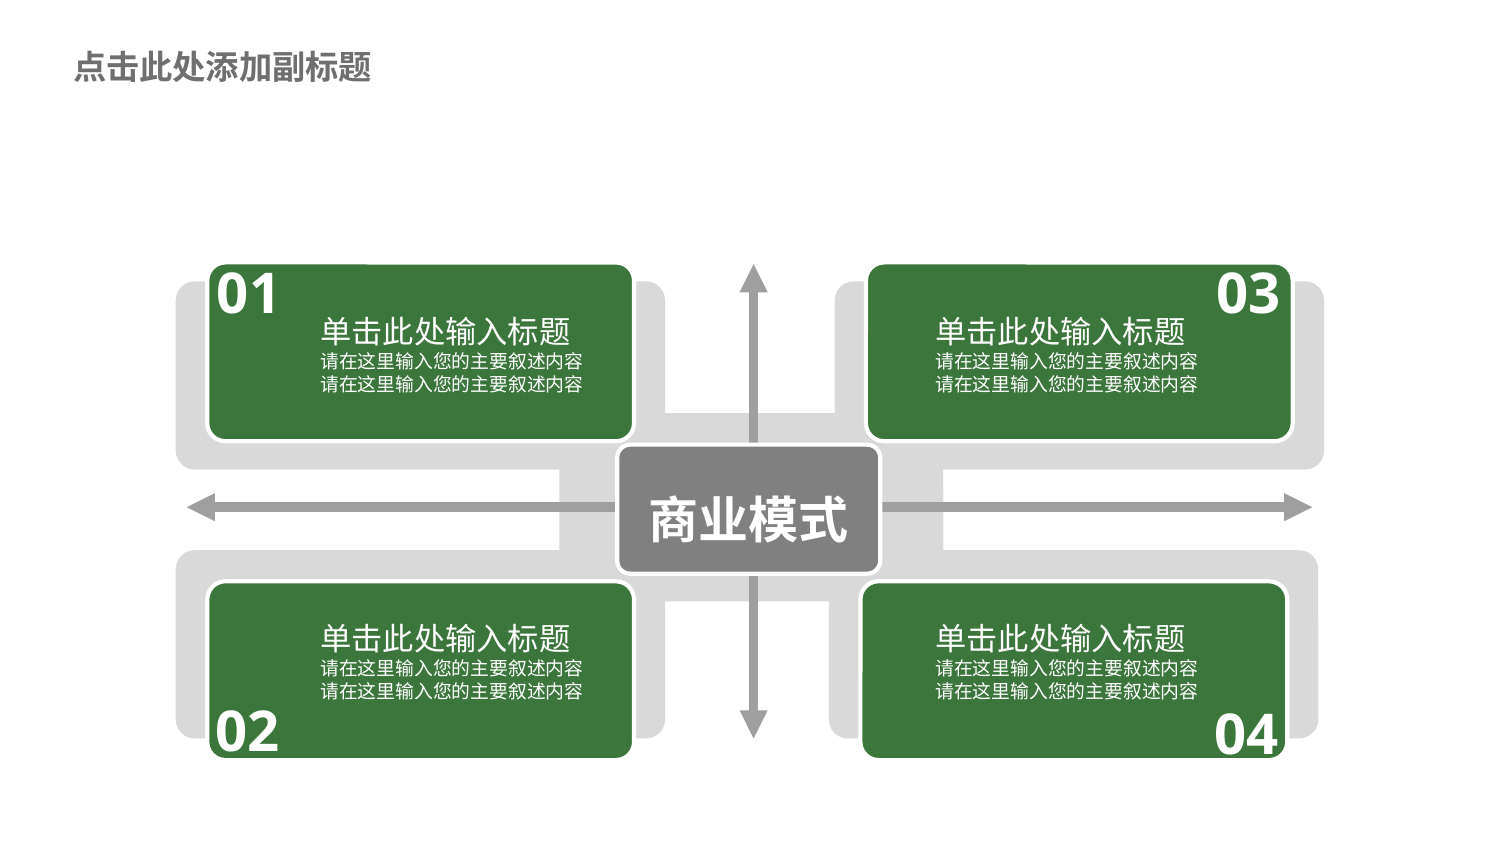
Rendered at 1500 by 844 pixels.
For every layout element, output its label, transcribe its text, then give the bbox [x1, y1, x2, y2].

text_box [865, 262, 1311, 457]
text_box 点击此处添加副标题 [53, 36, 786, 97]
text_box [175, 280, 749, 739]
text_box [186, 581, 647, 764]
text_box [187, 262, 647, 457]
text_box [860, 581, 1309, 764]
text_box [758, 280, 1325, 739]
